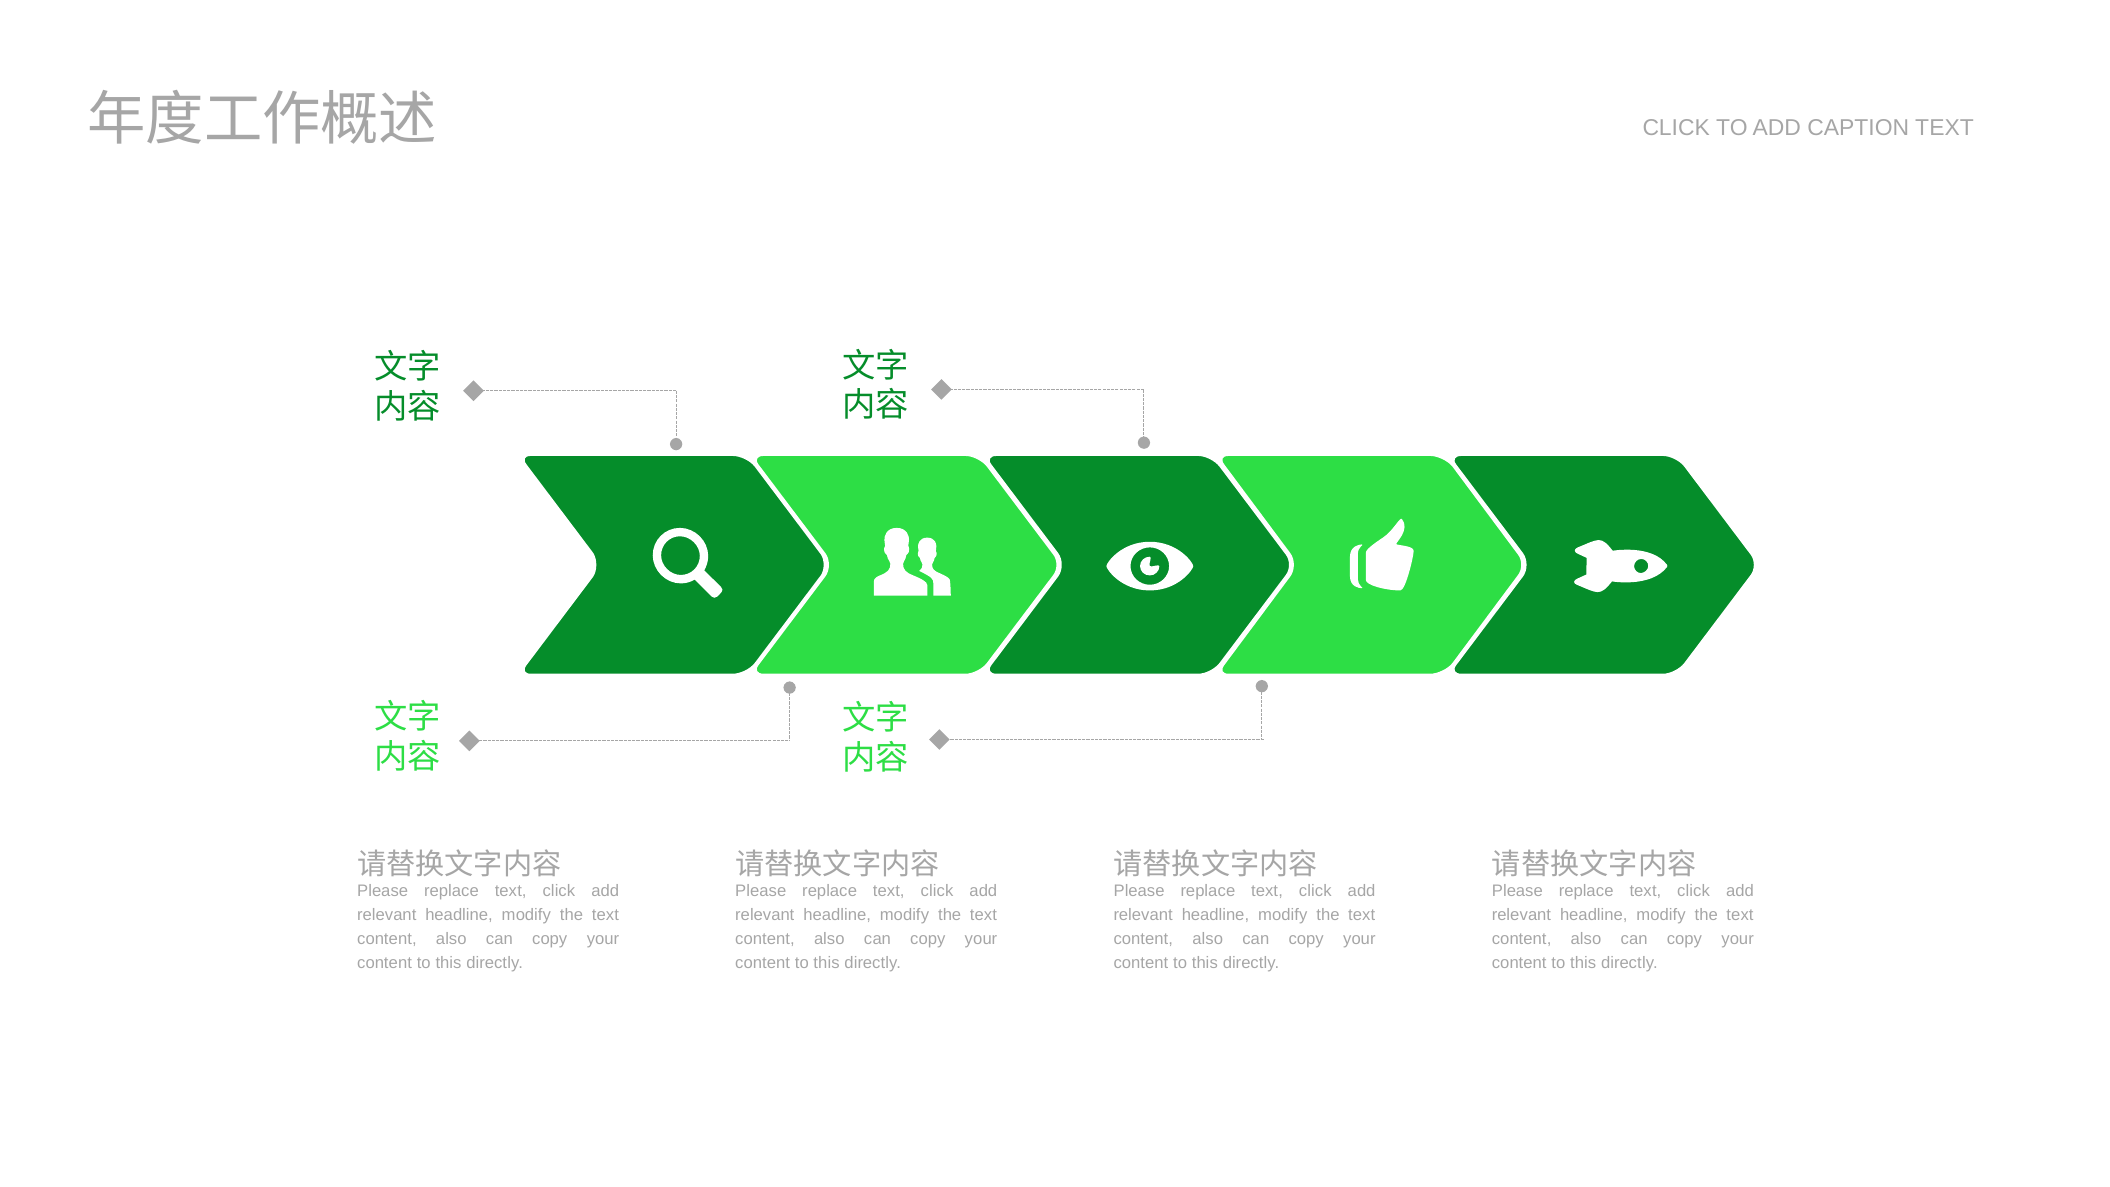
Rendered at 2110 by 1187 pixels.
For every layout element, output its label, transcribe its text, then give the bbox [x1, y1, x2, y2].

text_box Please replace text, click add relevant headline, modify the text content, also can copy your content to this directly. [735, 876, 998, 972]
text_box 文字内容 [366, 695, 449, 775]
text_box 请替换文字内容 [1113, 838, 1326, 876]
text_box Please replace text, click add relevant headline, modify the text content, also can copy your content to this directly. [1491, 876, 1755, 972]
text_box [87, 78, 2022, 153]
text_box Please replace text, click add relevant headline, modify the text content, also can copy your content to this directly. [356, 876, 620, 972]
text_box 请替换文字内容 [1491, 838, 1704, 876]
text_box 文字内容 [834, 343, 917, 424]
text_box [520, 454, 1757, 676]
text_box 文字内容 [366, 345, 449, 426]
text_box Please replace text, click add relevant headline, modify the text content, also can copy your content to this directly. [1113, 876, 1376, 972]
text_box 请替换文字内容 [356, 838, 570, 876]
text_box 请替换文字内容 [735, 838, 948, 876]
text_box 文字内容 [834, 695, 917, 776]
